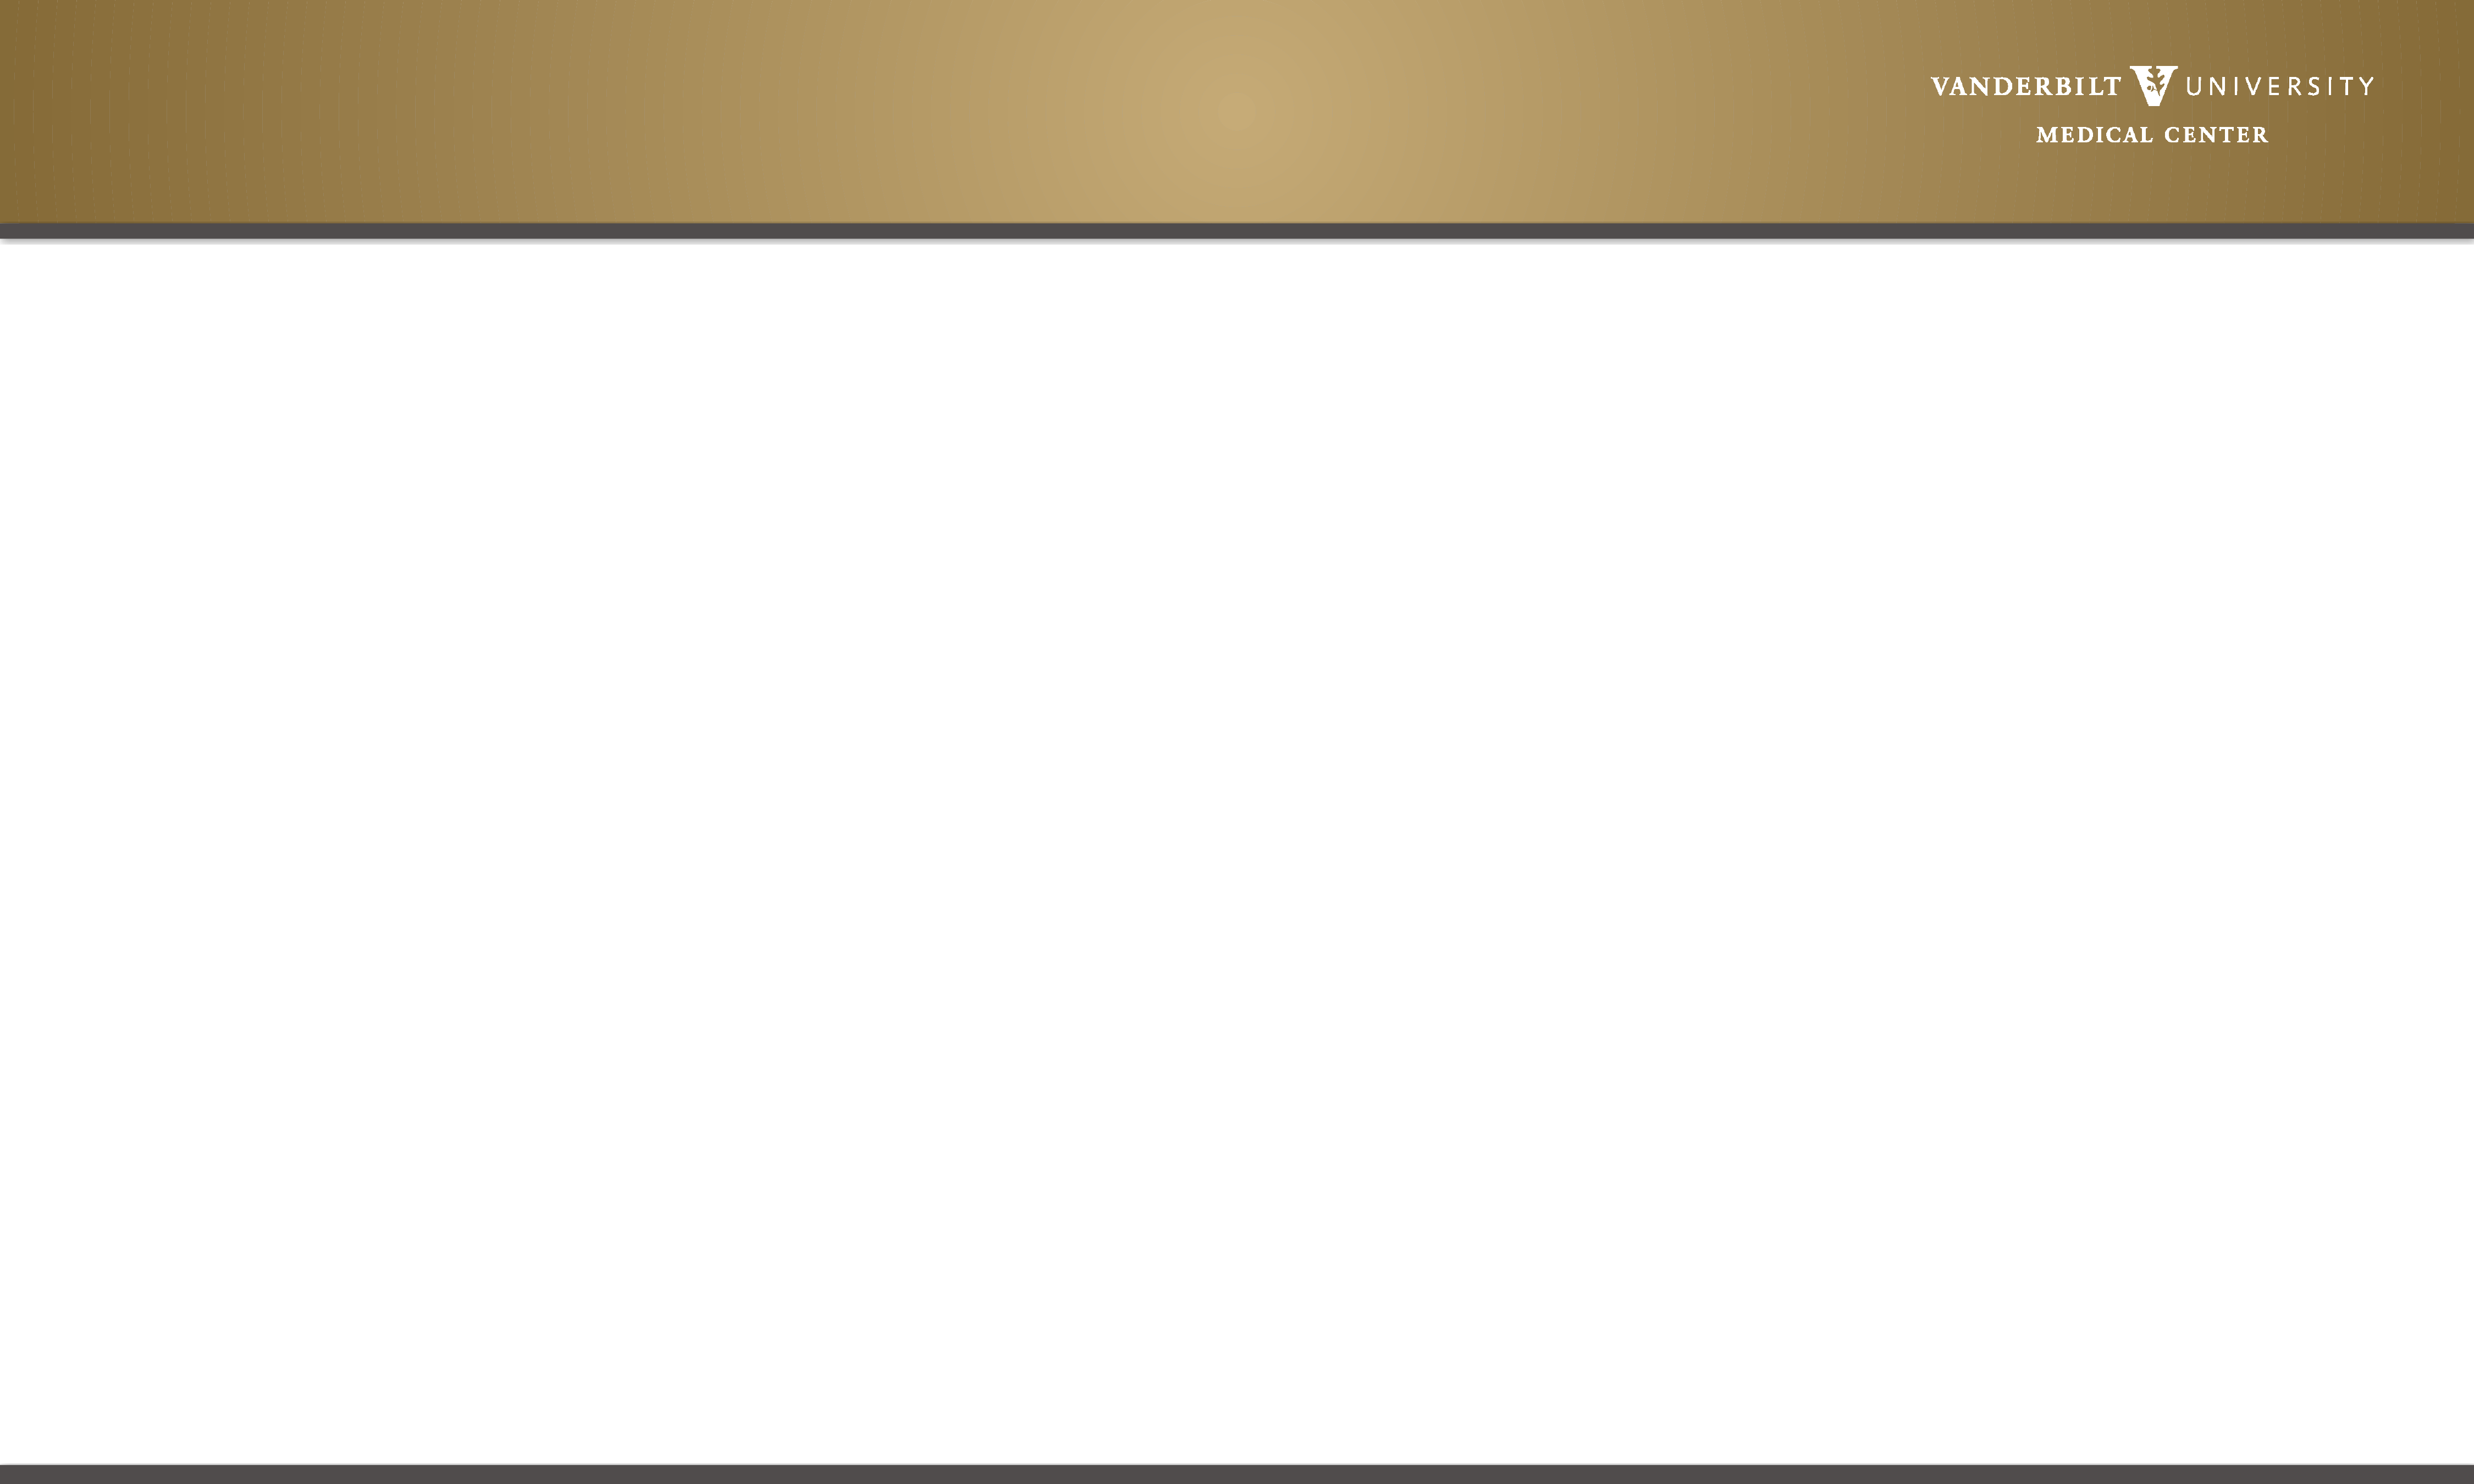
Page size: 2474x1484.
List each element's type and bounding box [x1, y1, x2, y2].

picture [1931, 66, 2373, 142]
